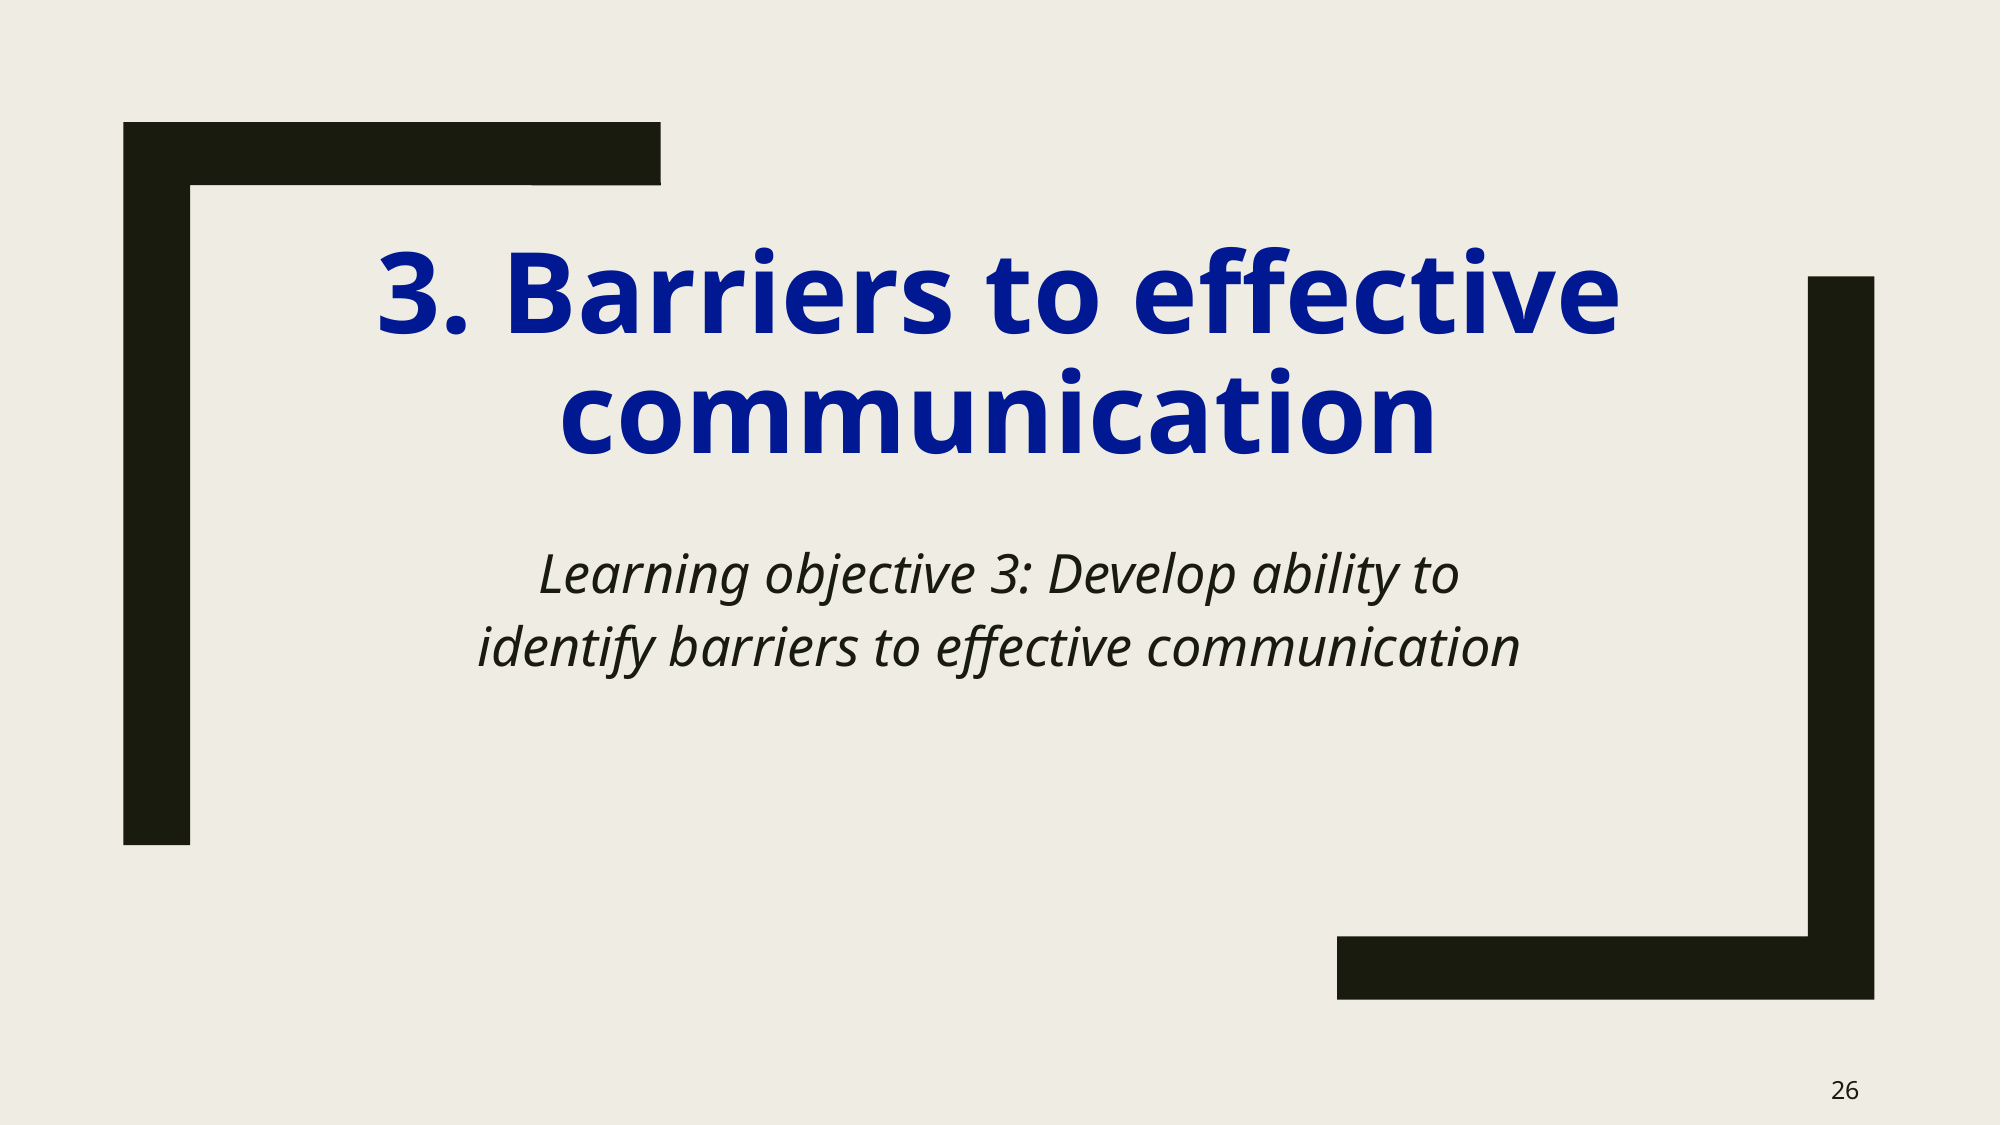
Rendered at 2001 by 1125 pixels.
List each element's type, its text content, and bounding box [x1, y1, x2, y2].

slide_number 26 [1612, 1058, 1875, 1125]
title 3. Barriers to effective communication [314, 195, 1686, 485]
subtitle Learning objective 3: Develop ability to identify barriers to effective communication [439, 524, 1561, 703]
